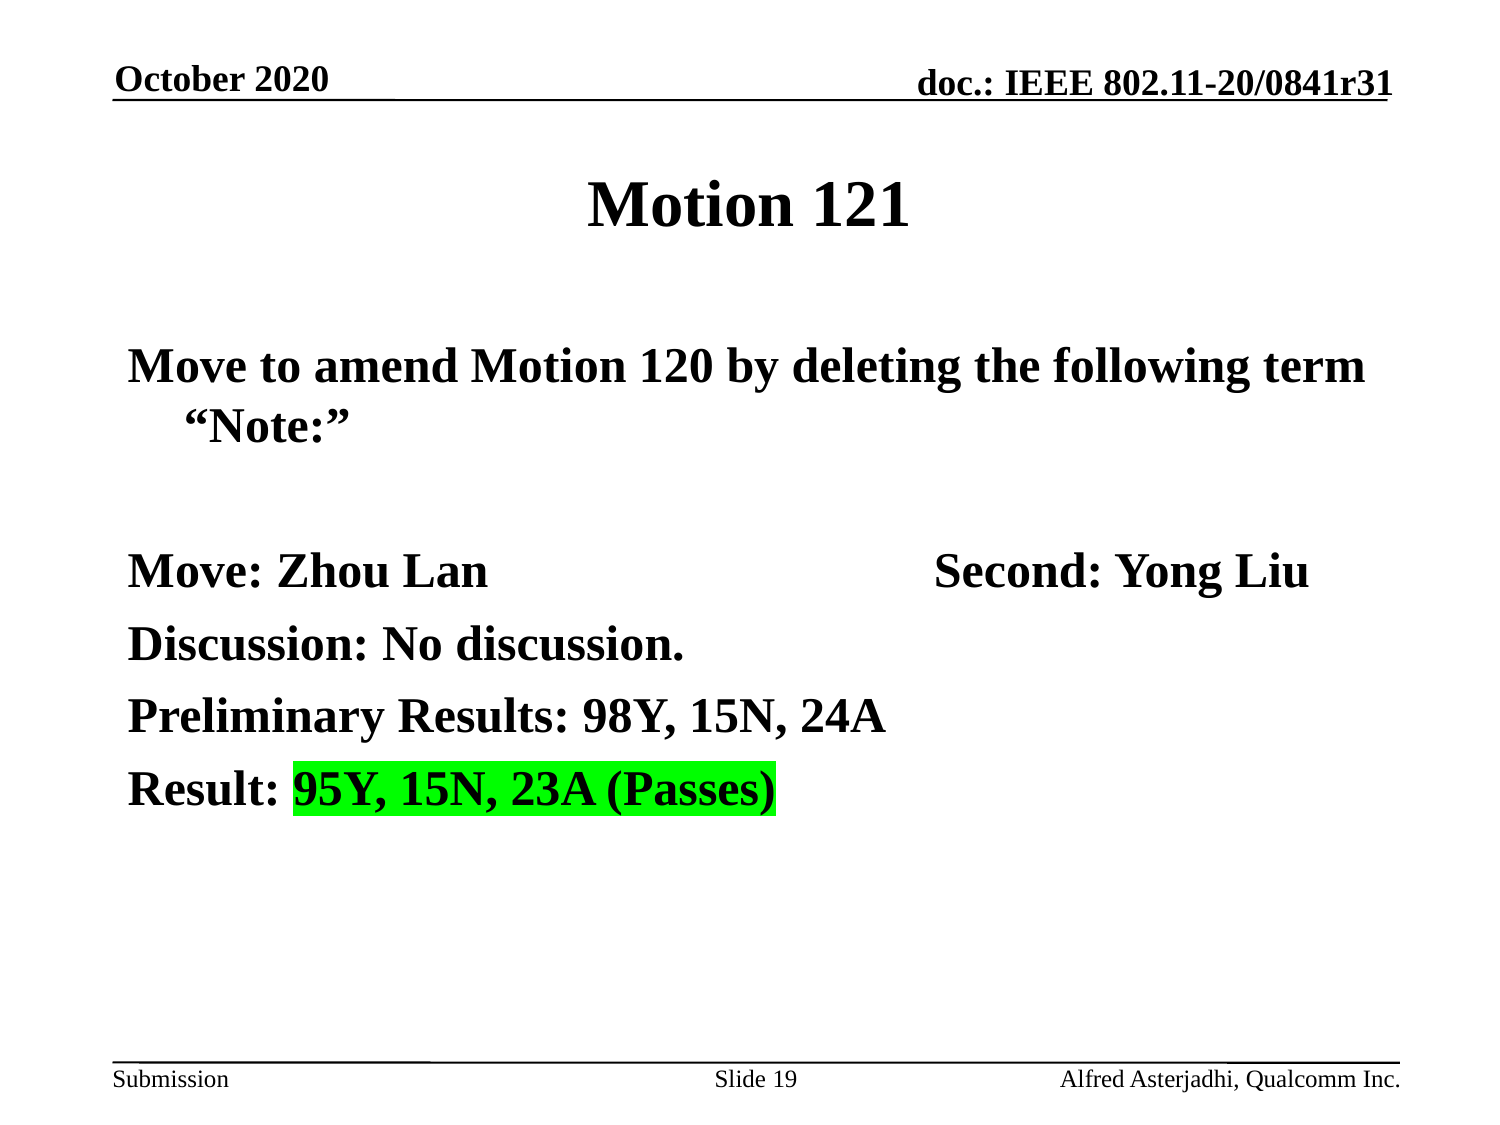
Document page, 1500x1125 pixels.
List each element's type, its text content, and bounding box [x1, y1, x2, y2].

list Move to amend Motion 120 by deleting the following term “Note:” Move: Zhou Lan Second: Yong Liu Discussion: No discussion. Preliminary Results: 98Y, 15N, 24A Result: 95Y, 15N, 23A (Passes) [112, 324, 1388, 1000]
title Motion 121 [112, 112, 1388, 288]
slide_number Slide 19 [712, 1061, 800, 1123]
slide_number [114, 54, 423, 100]
footer Alfred Asterjadhi, Qualcomm Inc. [878, 1061, 1402, 1093]
